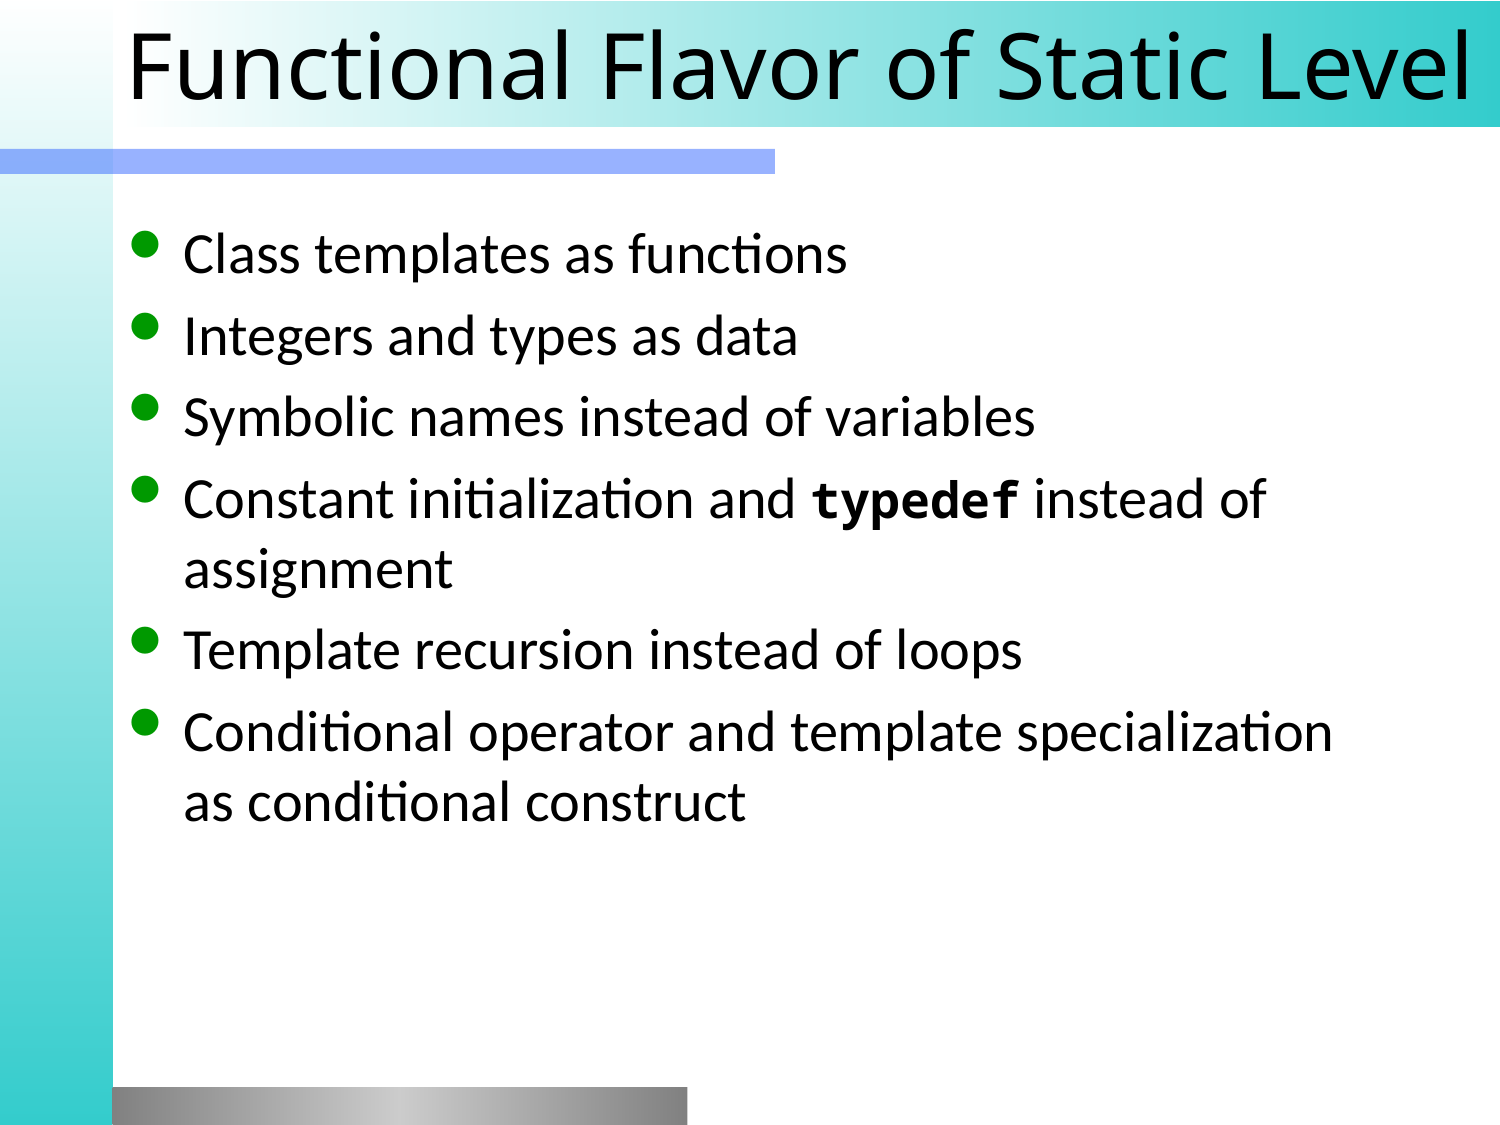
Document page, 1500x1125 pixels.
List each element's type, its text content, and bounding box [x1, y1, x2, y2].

title Functional Flavor of Static Level [110, 0, 1500, 126]
list Class templates as functions Integers and types as data Symbolic names instead of variables Constant initialization and typedef instead of assignment Template recursion instead of loops Conditional operator and template specialization as conditional construct [112, 207, 1388, 1073]
